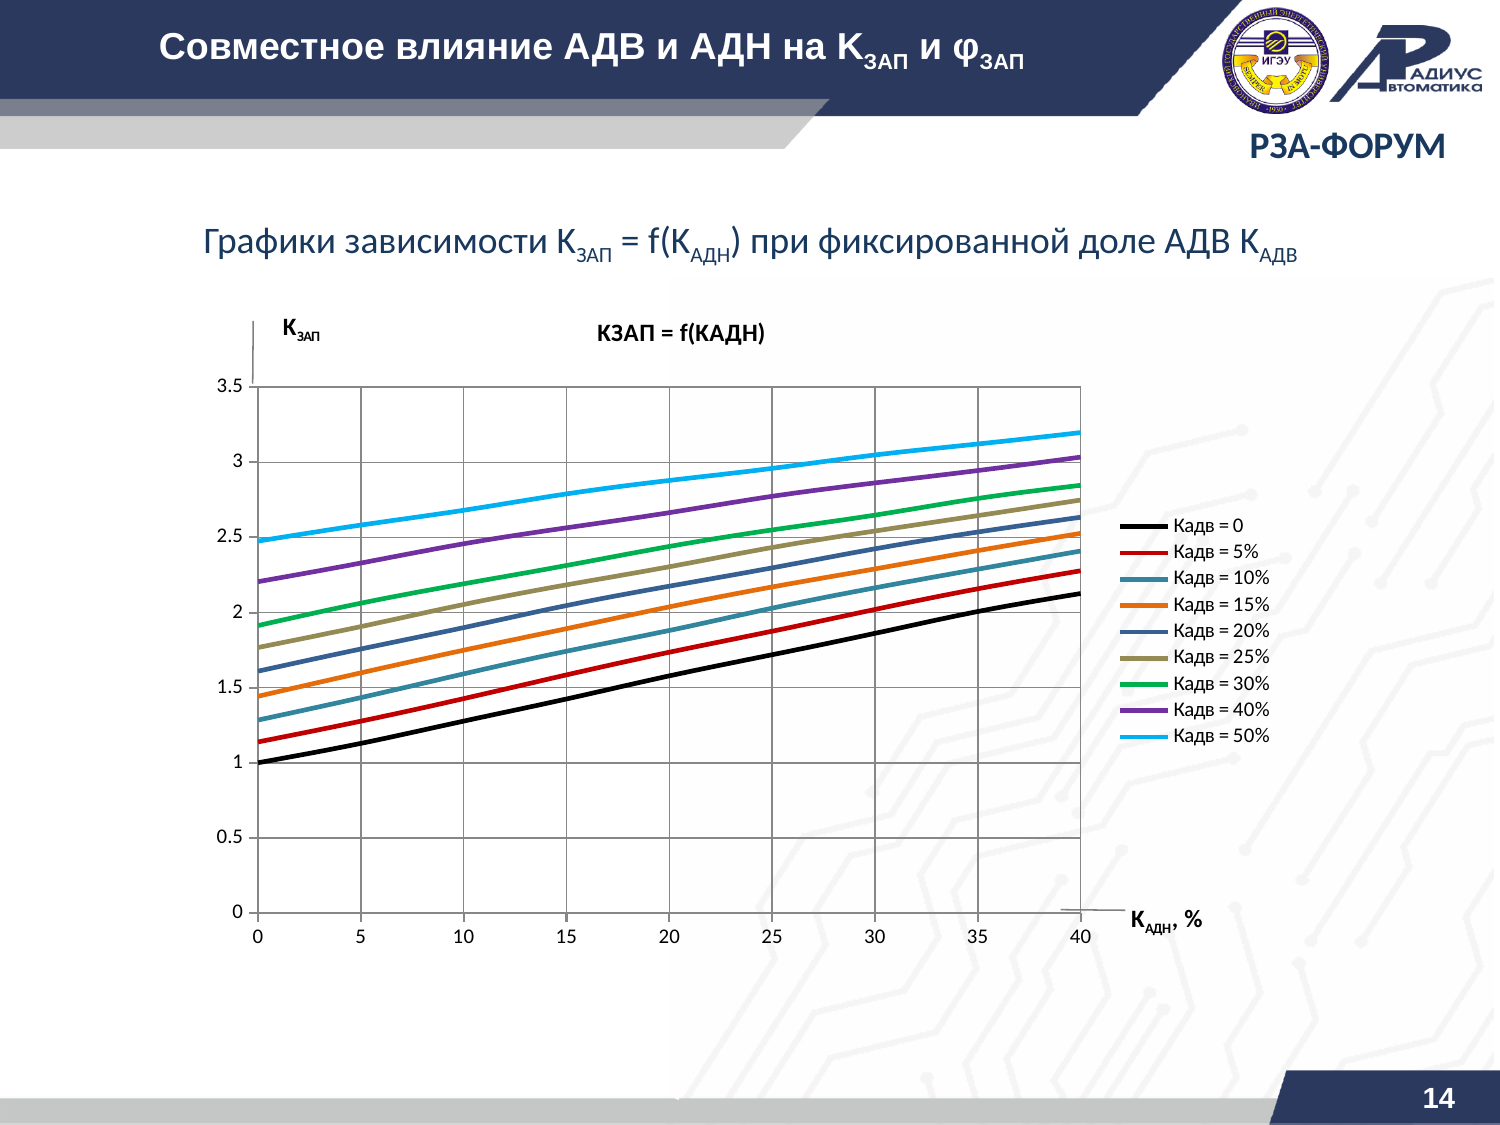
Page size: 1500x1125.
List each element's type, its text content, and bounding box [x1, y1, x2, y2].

picture [0, 0, 1483, 150]
picture [0, 278, 1500, 1125]
chart [194, 302, 1289, 962]
text_box РЗА-ФОРУМ [1234, 114, 1462, 174]
list Графики зависимости KЗАП = f(KАДН) при фиксированной доле АДВ KАДВ [112, 208, 1389, 291]
